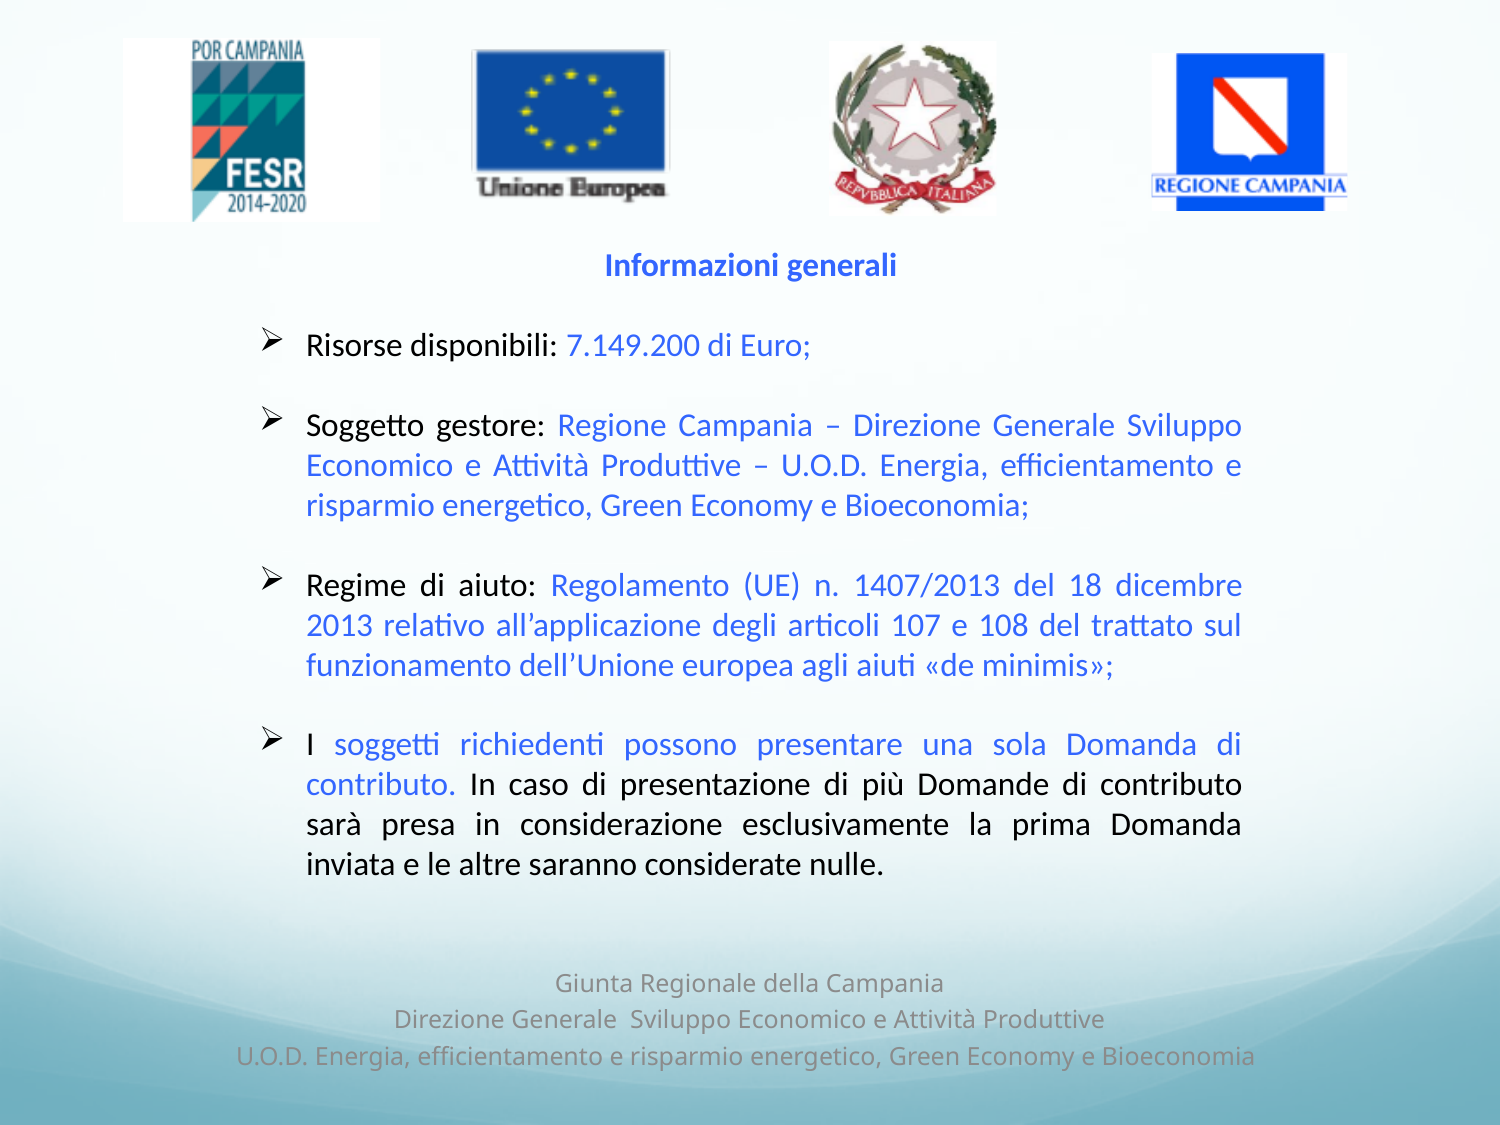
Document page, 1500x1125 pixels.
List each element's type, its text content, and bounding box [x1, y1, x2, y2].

text_box Giunta Regionale della Campania Direzione Generale Sviluppo Economico e Attività Produttive U.O.D. Energia, efficientamento e risparmio energetico, Green Economy e Bioeconomia [216, 960, 1283, 1090]
text_box Informazioni generali Risorse disponibili: 7.149.200 di Euro; Soggetto gestore: Regione Campania – Direzione Generale Sviluppo Economico e Attività Produttive – U.O.D. Energia, efficientamento e risparmio energetico, Green Economy e Bioeconomia; Regime di aiuto: Regolamento (UE) n. 1407/2013 del 18 dicembre 2013 relativo all’applicazione degli articoli 107 e 108 del trattato sul funzionamento dell’Unione europea agli aiuti «de minimis»; I soggetti richiedenti possono presentare una sola Domanda di contributo. In caso di presentazione di più Domande di contributo sarà presa in considerazione esclusivamente la prima Domanda inviata e le altre saranno considerate nulle. [244, 236, 1259, 890]
picture [470, 42, 673, 209]
